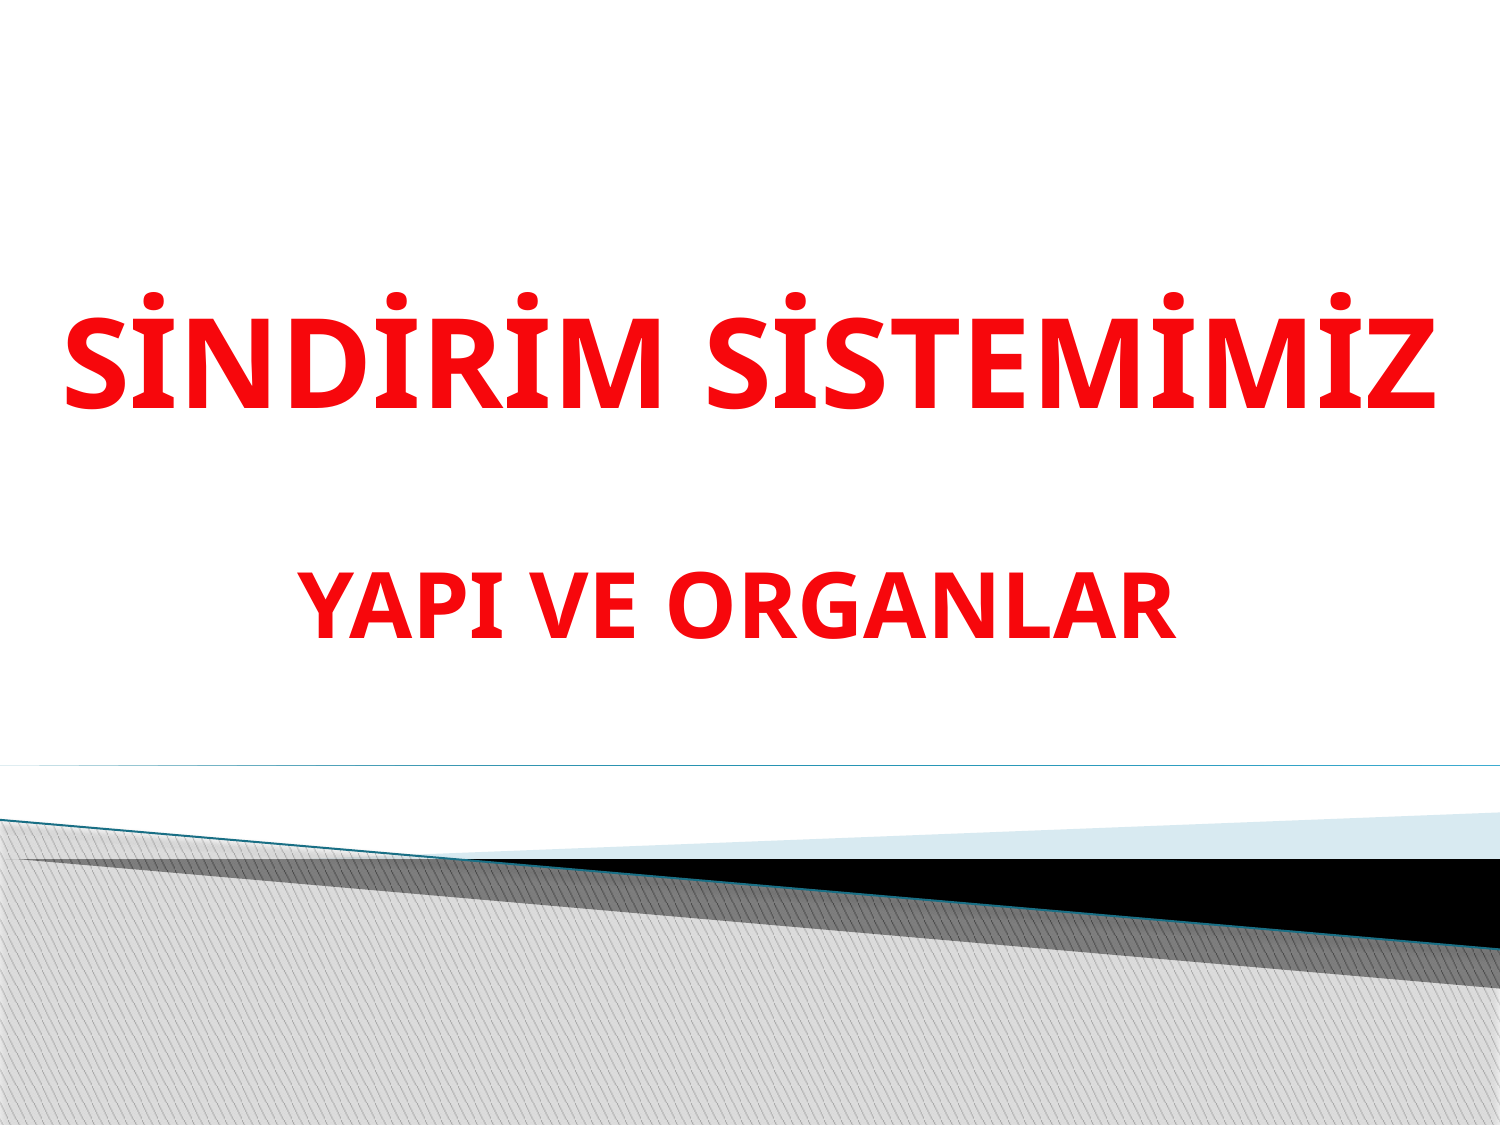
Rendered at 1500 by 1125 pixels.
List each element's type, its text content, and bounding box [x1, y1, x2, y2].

picture [5, 859, 1500, 989]
subtitle YAPI VE ORGANLAR [105, 539, 1381, 678]
title SİNDİRİM SİSTEMİMİZ [0, 140, 1500, 441]
